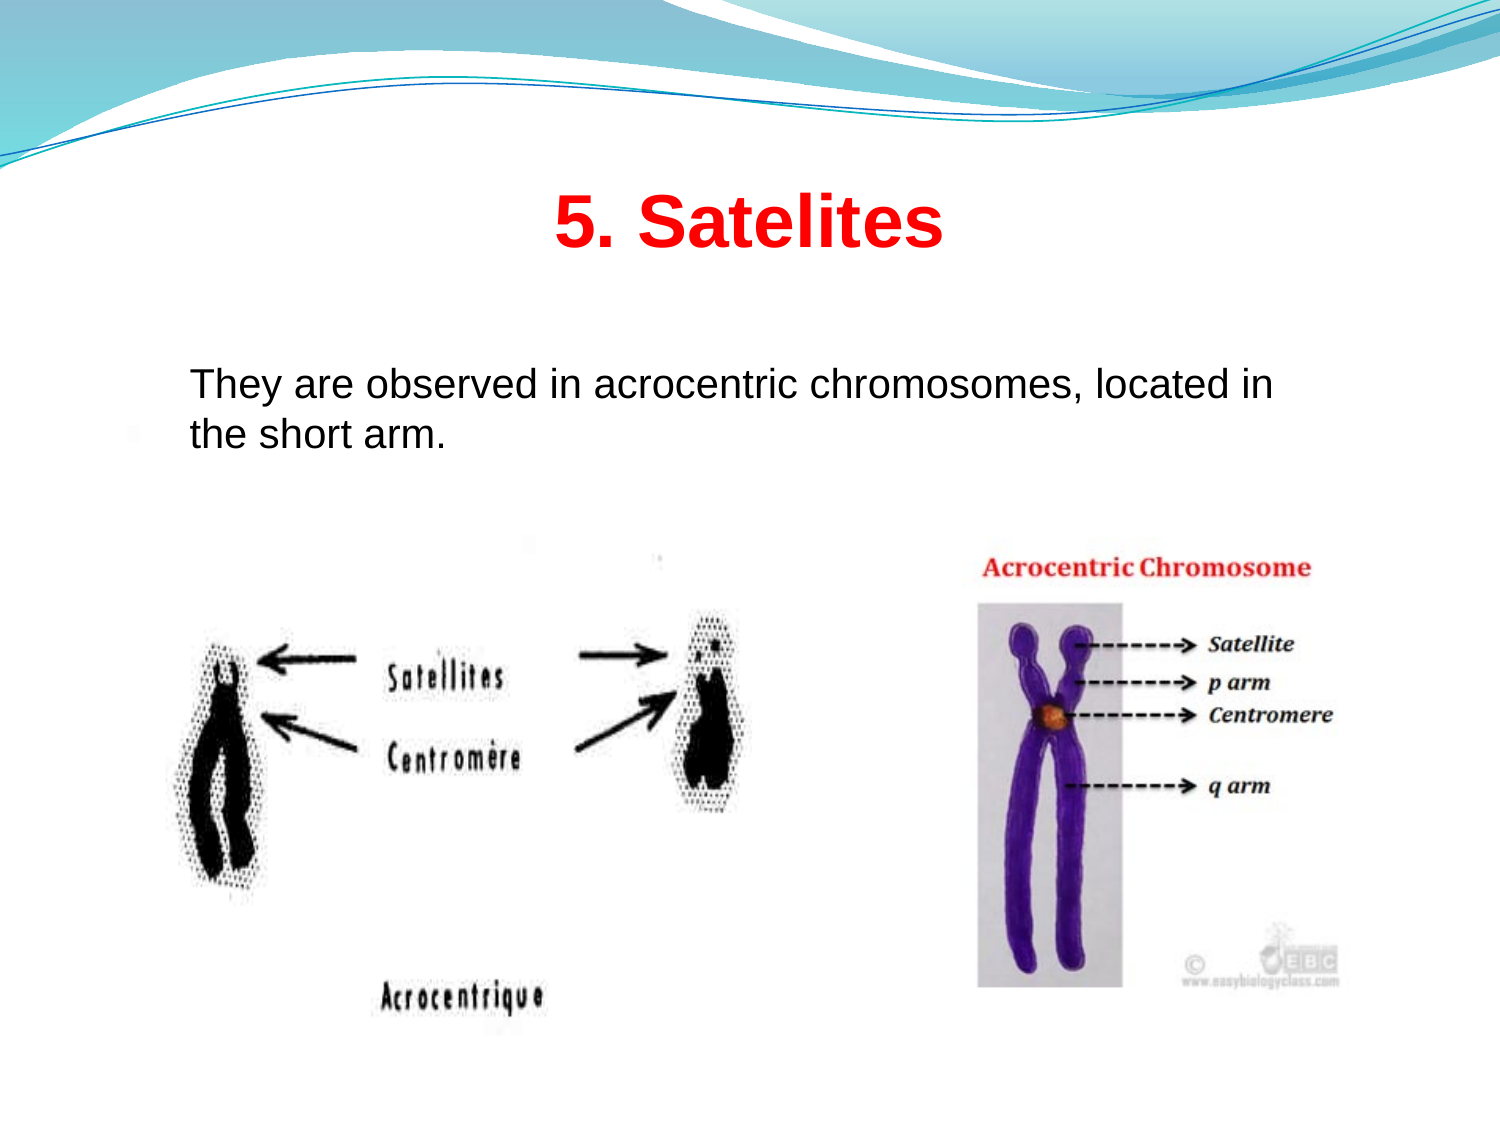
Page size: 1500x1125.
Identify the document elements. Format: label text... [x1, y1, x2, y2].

text_box They are observed in acrocentric chromosomes, located in the short arm. [174, 349, 1300, 465]
title 5. Satelites [75, 115, 1425, 263]
picture [962, 537, 1349, 998]
picture [99, 424, 913, 1038]
